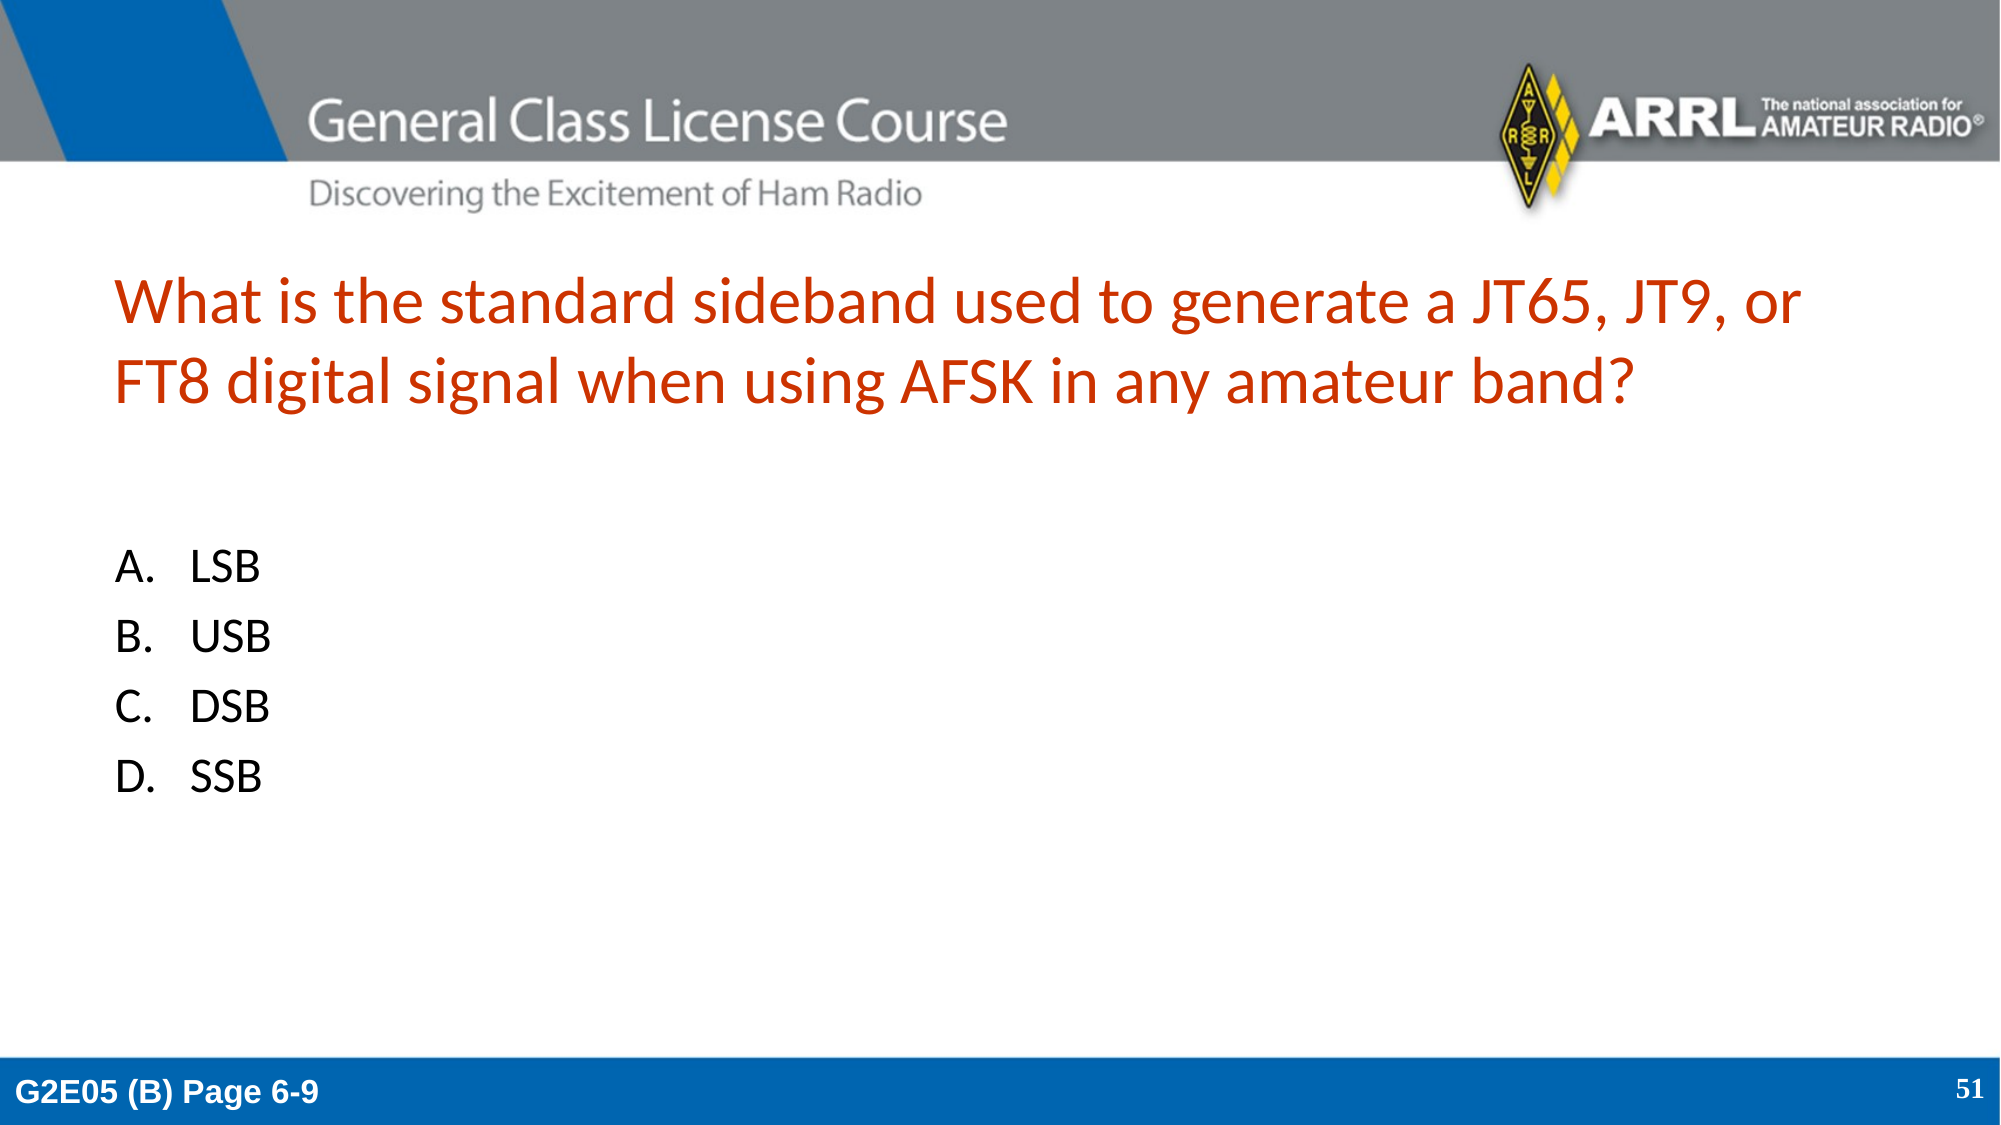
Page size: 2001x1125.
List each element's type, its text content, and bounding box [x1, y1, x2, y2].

picture [0, 0, 2001, 1125]
text_box G2E05 (B) Page 6-9 [0, 1062, 1313, 1118]
list LSB USB DSB SSB [99, 525, 1900, 1005]
title What is the standard sideband used to generate a JT65, JT9, or FT8 digital signal when using AFSK in any amateur band? [99, 249, 1900, 468]
text_box 51 [1875, 1062, 2000, 1113]
